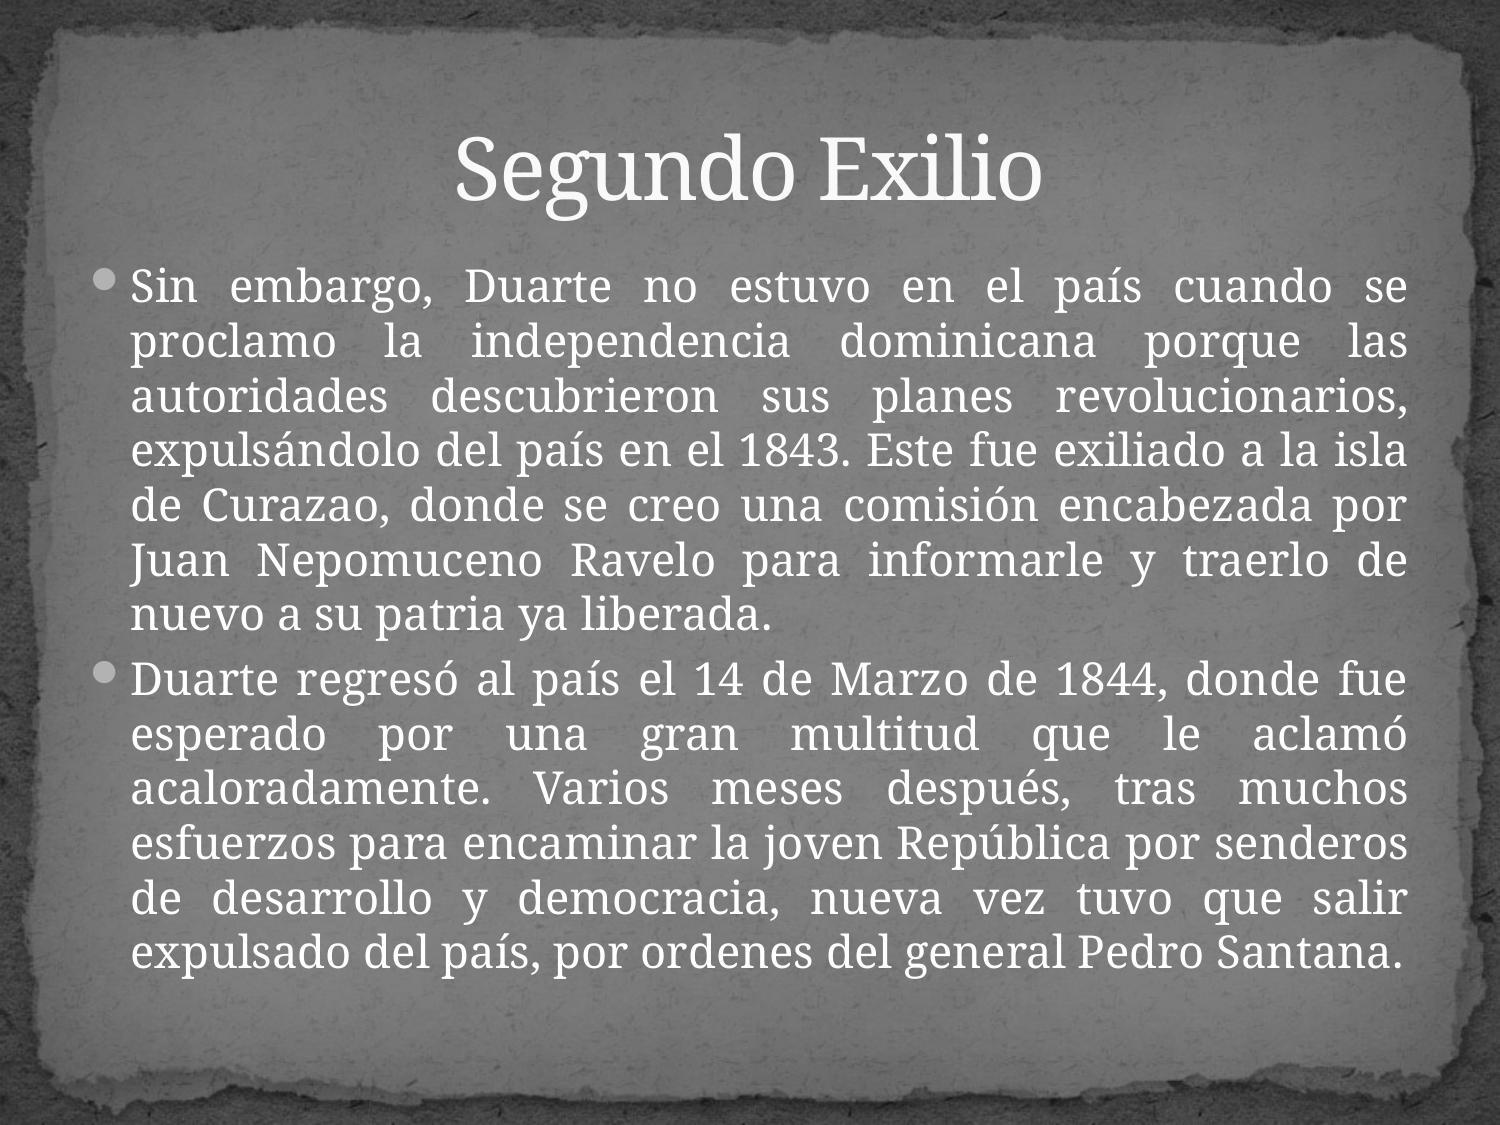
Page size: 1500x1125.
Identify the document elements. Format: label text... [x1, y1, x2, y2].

title Segundo Exilio [74, 93, 1425, 225]
list Sin embargo, Duarte no estuvo en el país cuando se proclamo la independencia dominicana porque las autoridades descubrieron sus planes revolucionarios, expulsándolo del país en el 1843. Este fue exiliado a la isla de Curazao, donde se creo una comisión encabezada por Juan Nepomuceno Ravelo para informarle y traerlo de nuevo a su patria ya liberada. Duarte regresó al país el 14 de Marzo de 1844, donde fue esperado por una gran multitud que le aclamó acaloradamente. Varios meses después, tras muchos esfuerzos para encaminar la joven República por senderos de desarrollo y democracia, nueva vez tuvo que salir expulsado del país, por ordenes del general Pedro Santana. [75, 249, 1425, 1000]
